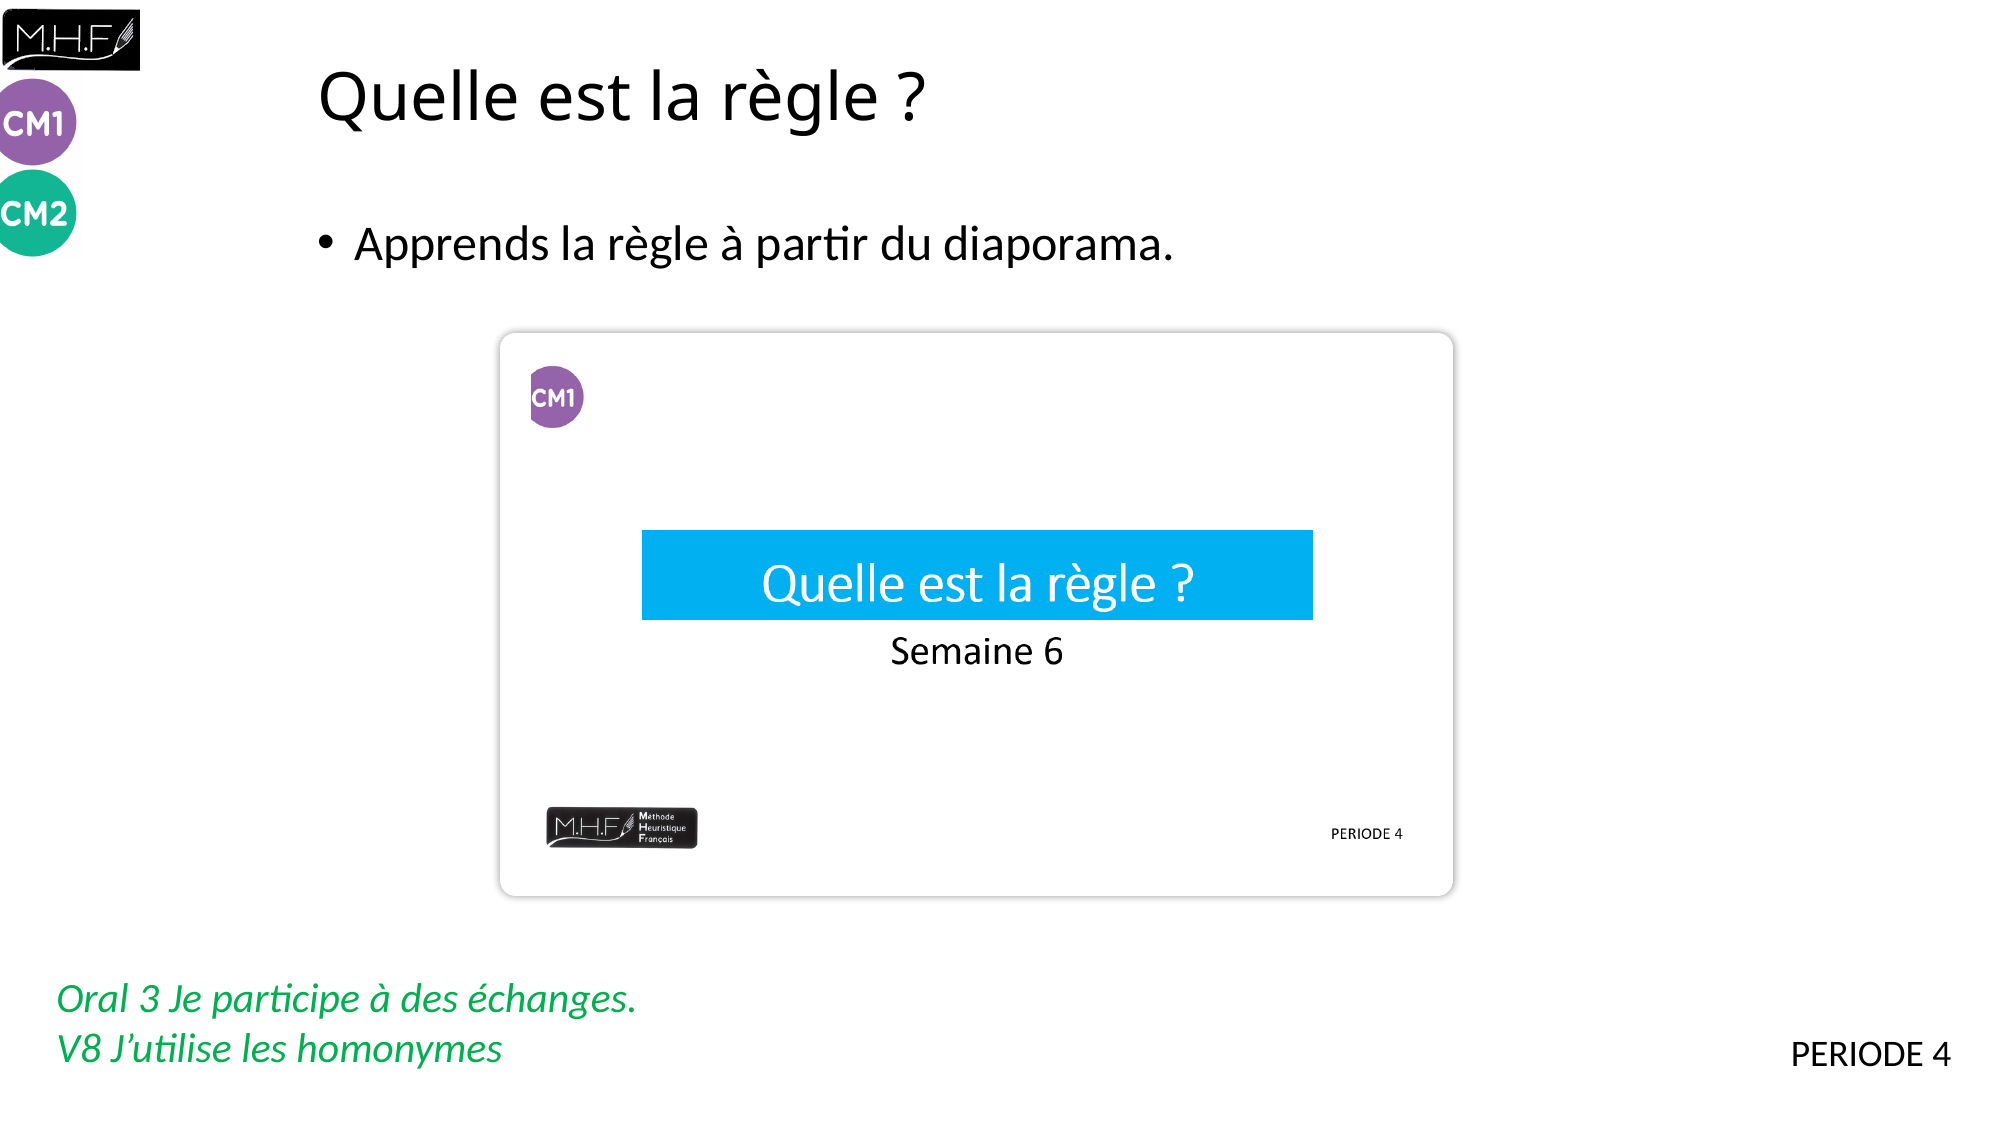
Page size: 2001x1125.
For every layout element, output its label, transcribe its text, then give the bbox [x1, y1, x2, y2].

text_box Apprends la règle à partir du diaporama. [302, 210, 1651, 364]
picture [0, 7, 140, 259]
text_box PERIODE 4 [1362, 1021, 1967, 1082]
title Quelle est la règle ? [302, 42, 1037, 155]
picture [530, 363, 1423, 865]
text_box Oral 3 Je participe à des échanges. V8 J’utilise les homonymes [41, 963, 1342, 1079]
